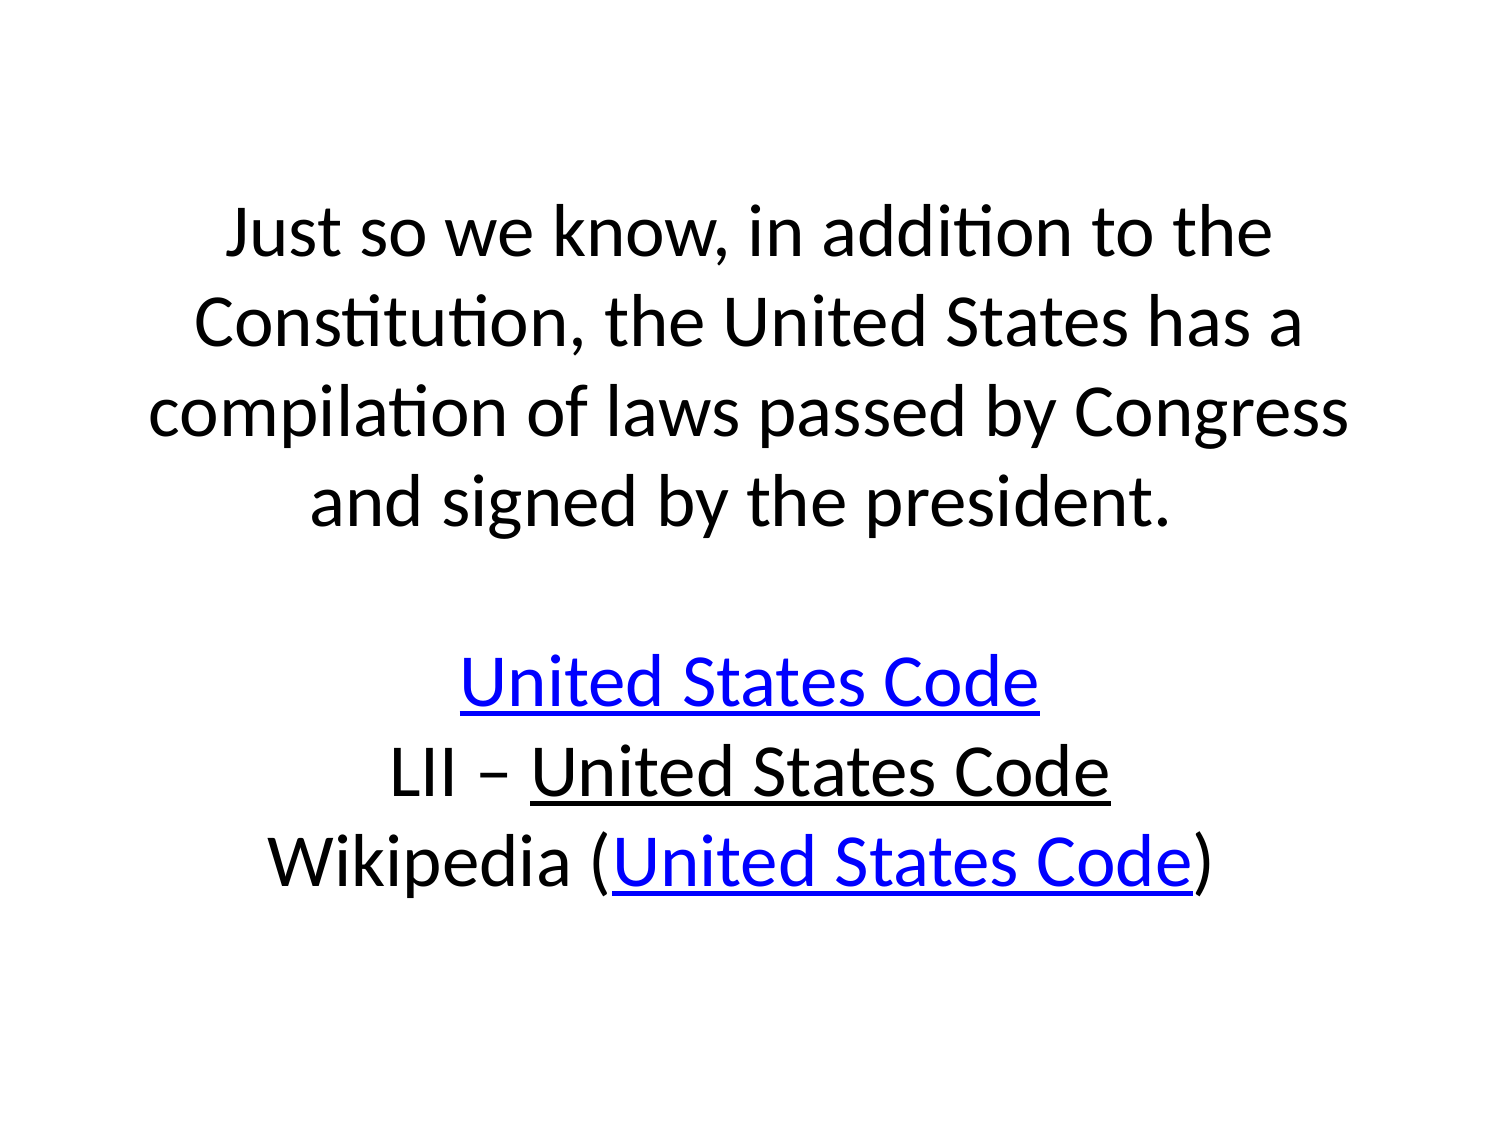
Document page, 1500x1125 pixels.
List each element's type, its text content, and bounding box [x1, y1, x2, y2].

title Just so we know, in addition to the Constitution, the United States has a compilation of laws passed by Congress and signed by the president. United States Code LII – United States Code Wikipedia (United States Code) [75, 45, 1425, 1038]
